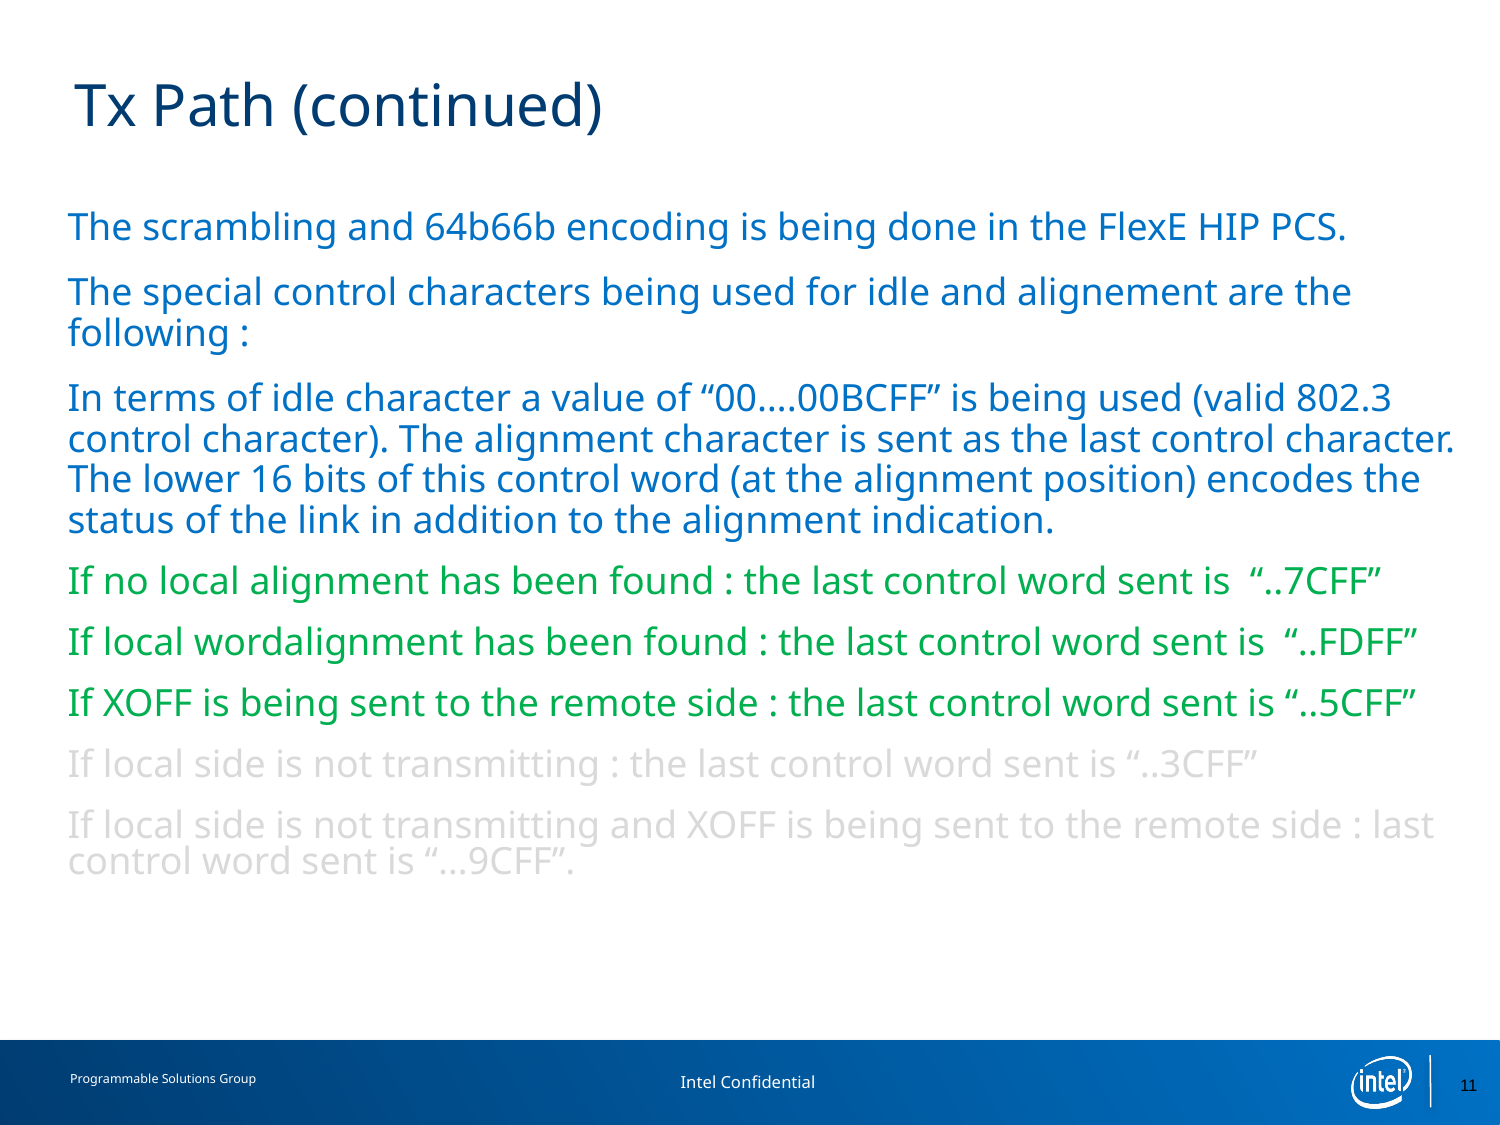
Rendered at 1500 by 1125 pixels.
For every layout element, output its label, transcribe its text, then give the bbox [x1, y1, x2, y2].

title Tx Path (continued) [74, 67, 1425, 208]
slide_number 11 [1127, 1055, 1478, 1116]
list The scrambling and 64b66b encoding is being done in the FlexE HIP PCS. The special control characters being used for idle and alignement are the following : In terms of idle character a value of “00….00BCFF” is being used (valid 802.3 control character). The alignment character is sent as the last control character. The lower 16 bits of this control word (at the alignment position) encodes the status of the link in addition to the alignment indication. If no local alignment has been found : the last control word sent is “..7CFF” If local wordalignment has been found : the last control word sent is “..FDFF” If XOFF is being sent to the remote side : the last control word sent is “..5CFF” If local side is not transmitting : the last control word sent is “..3CFF” If local side is not transmitting and XOFF is being sent to the remote side : last control word sent is “…9CFF”. [67, 208, 1463, 1033]
